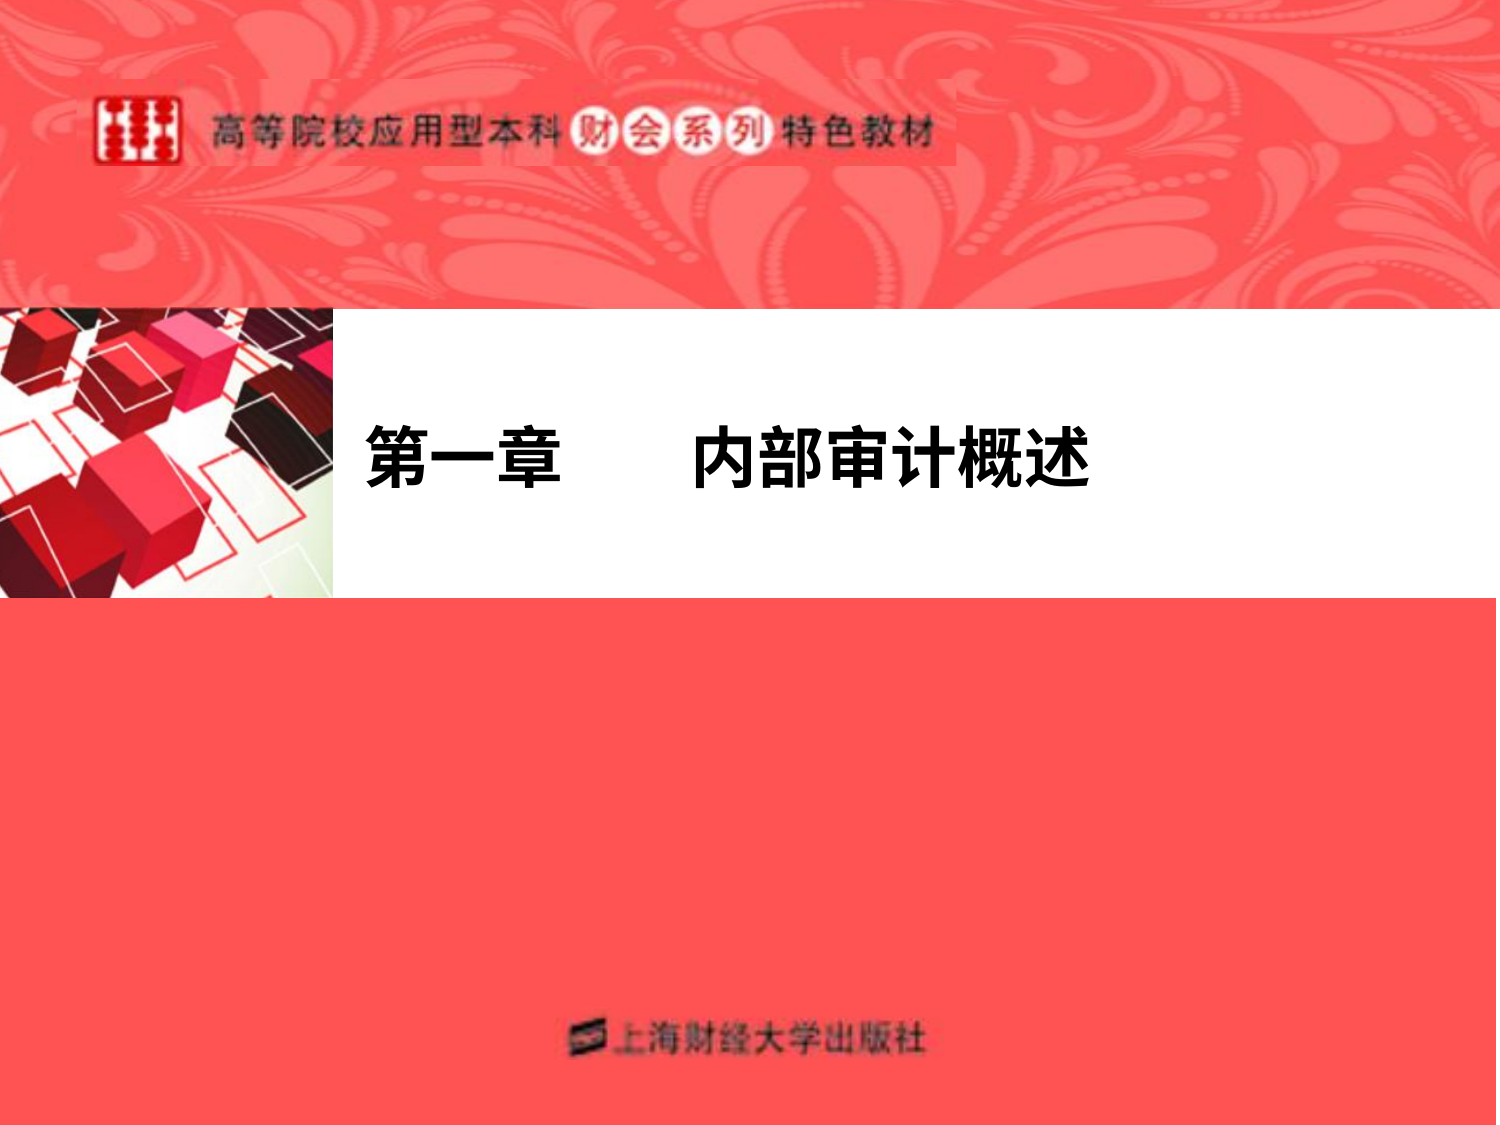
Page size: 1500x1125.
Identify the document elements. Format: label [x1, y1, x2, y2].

text_box [0, 0, 1500, 1125]
